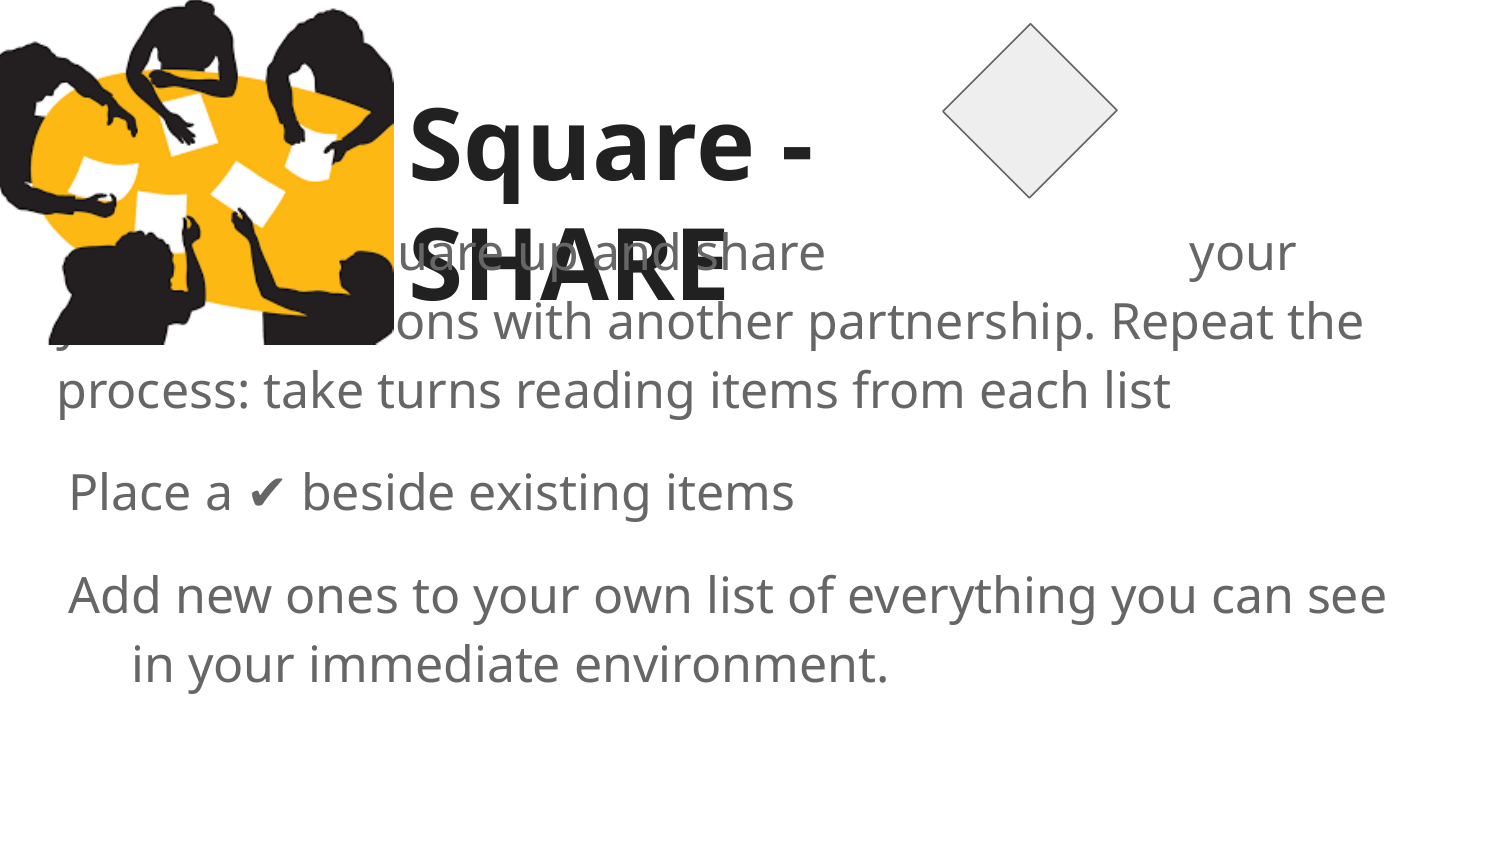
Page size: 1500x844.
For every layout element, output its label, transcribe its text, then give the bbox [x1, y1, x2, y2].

list Now, square up and share your your observations with another partnership. Repeat the process: take turns reading items from each list Place a ✔ beside existing items Add new ones to your own list of everything you can see in your immediate environment. [41, 196, 1439, 745]
title Square - SHARE [398, 65, 998, 196]
picture [0, 0, 394, 345]
text_box [942, 23, 1117, 198]
